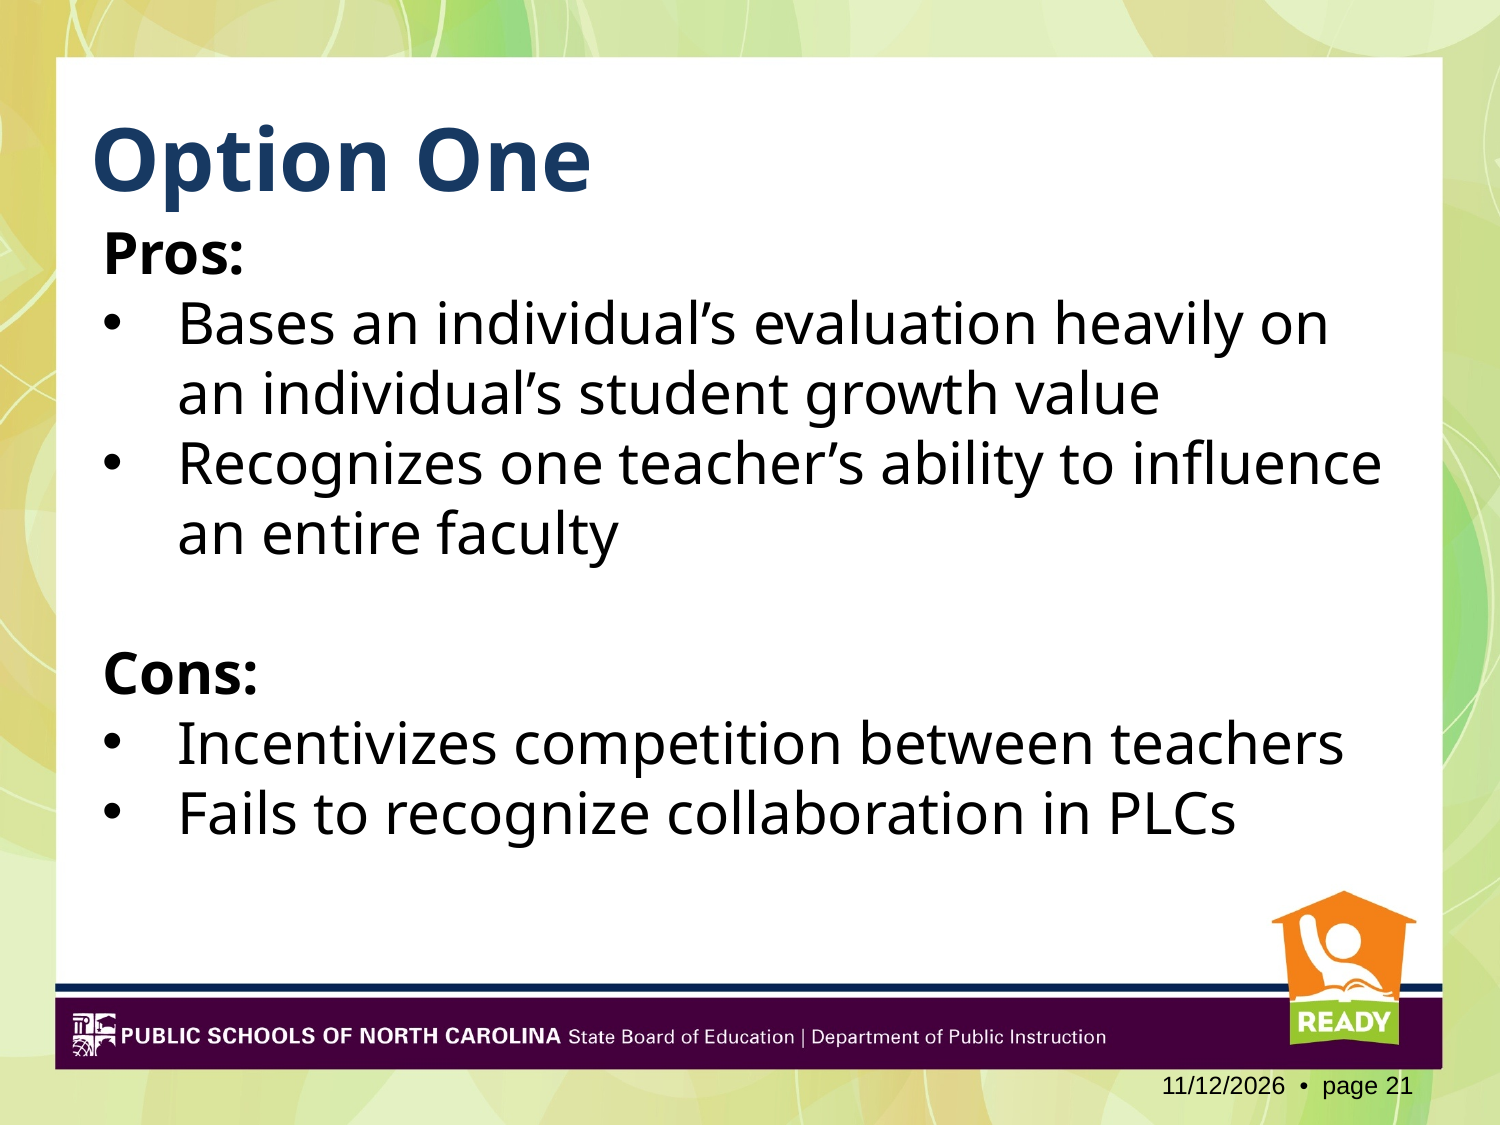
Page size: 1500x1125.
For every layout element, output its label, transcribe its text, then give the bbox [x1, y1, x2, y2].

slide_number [1147, 1062, 1460, 1122]
picture [0, 0, 1500, 1125]
title Option One [75, 87, 1400, 225]
text_box Pros: Bases an individual’s evaluation heavily on an individual’s student growth value Recognizes one teacher’s ability to influence an entire faculty Cons: Incentivizes competition between teachers Fails to recognize collaboration in PLCs [87, 208, 1413, 969]
